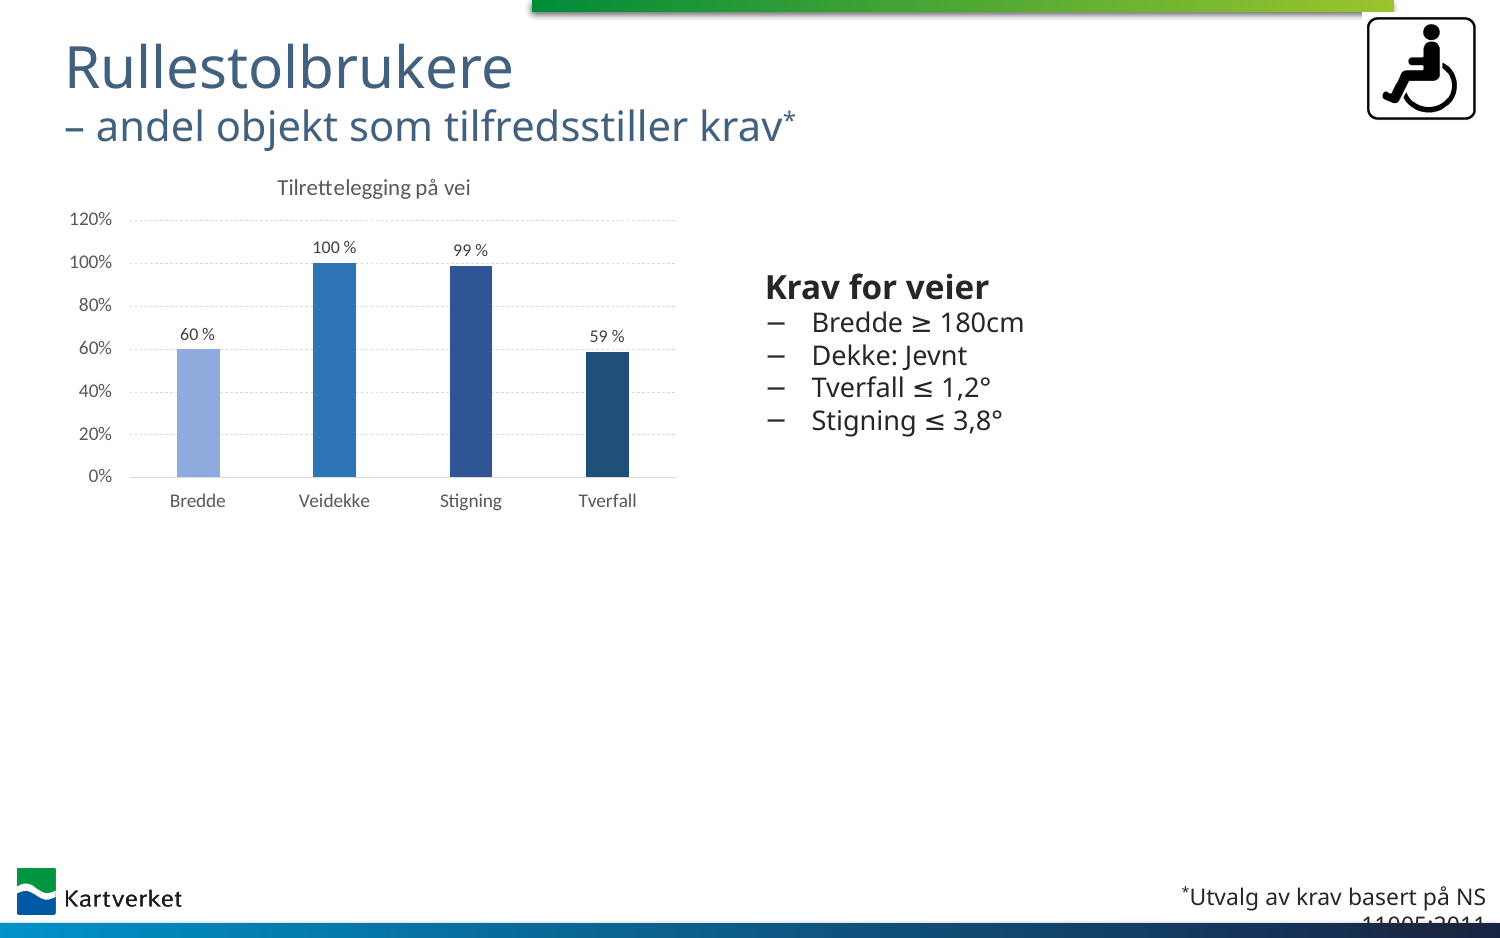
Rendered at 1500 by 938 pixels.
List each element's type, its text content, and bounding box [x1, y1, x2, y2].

text_box Rullestolbrukere – andel objekt som tilfredsstiller krav* [49, 25, 1431, 158]
picture [1362, 12, 1481, 126]
text_box *Utvalg av krav basert på NS 11005:2011 [1068, 873, 1500, 938]
picture [62, 166, 687, 519]
text_box Krav for veier Bredde ≥ 180cm Dekke: Jevnt Tverfall ≤ 1,2° Stigning ≤ 3,8° [750, 258, 1234, 444]
